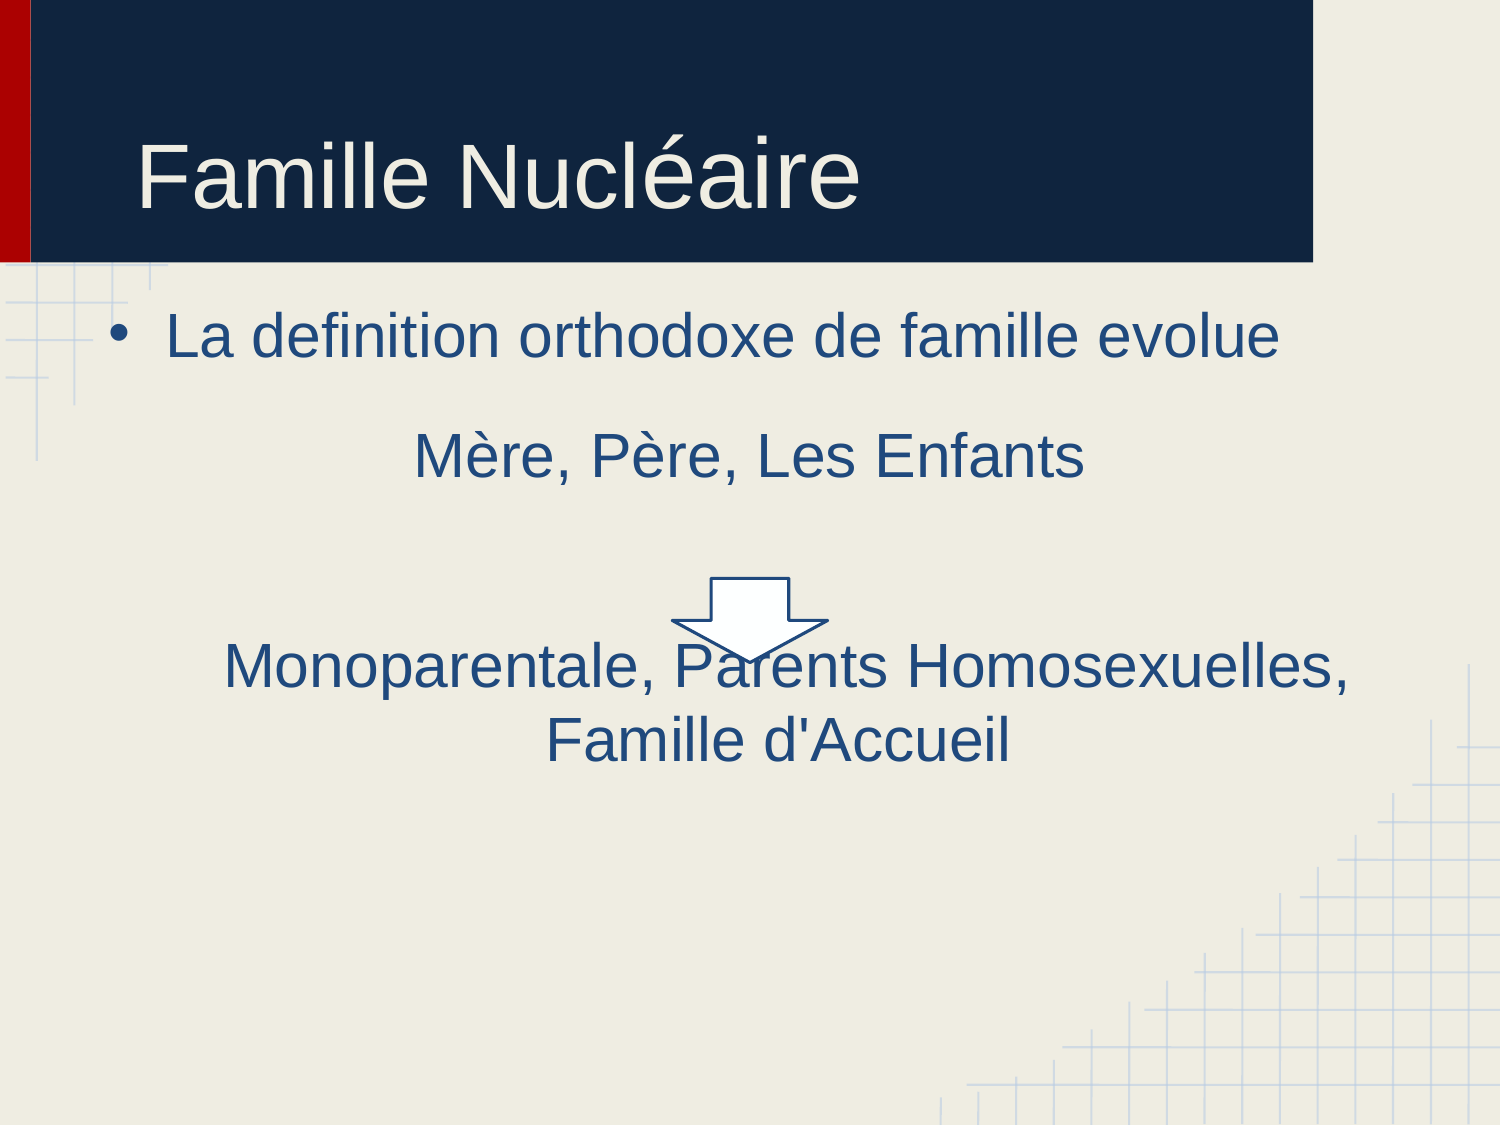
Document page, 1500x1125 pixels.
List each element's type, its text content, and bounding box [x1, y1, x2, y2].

list La definition orthodoxe de famille evolue Mère, Père, Les Enfants Monoparentale, Parents Homosexuelles, Famille d'Accueil [75, 279, 1425, 1074]
text_box [672, 578, 828, 663]
title Famille Nucléaire [75, 22, 1276, 244]
